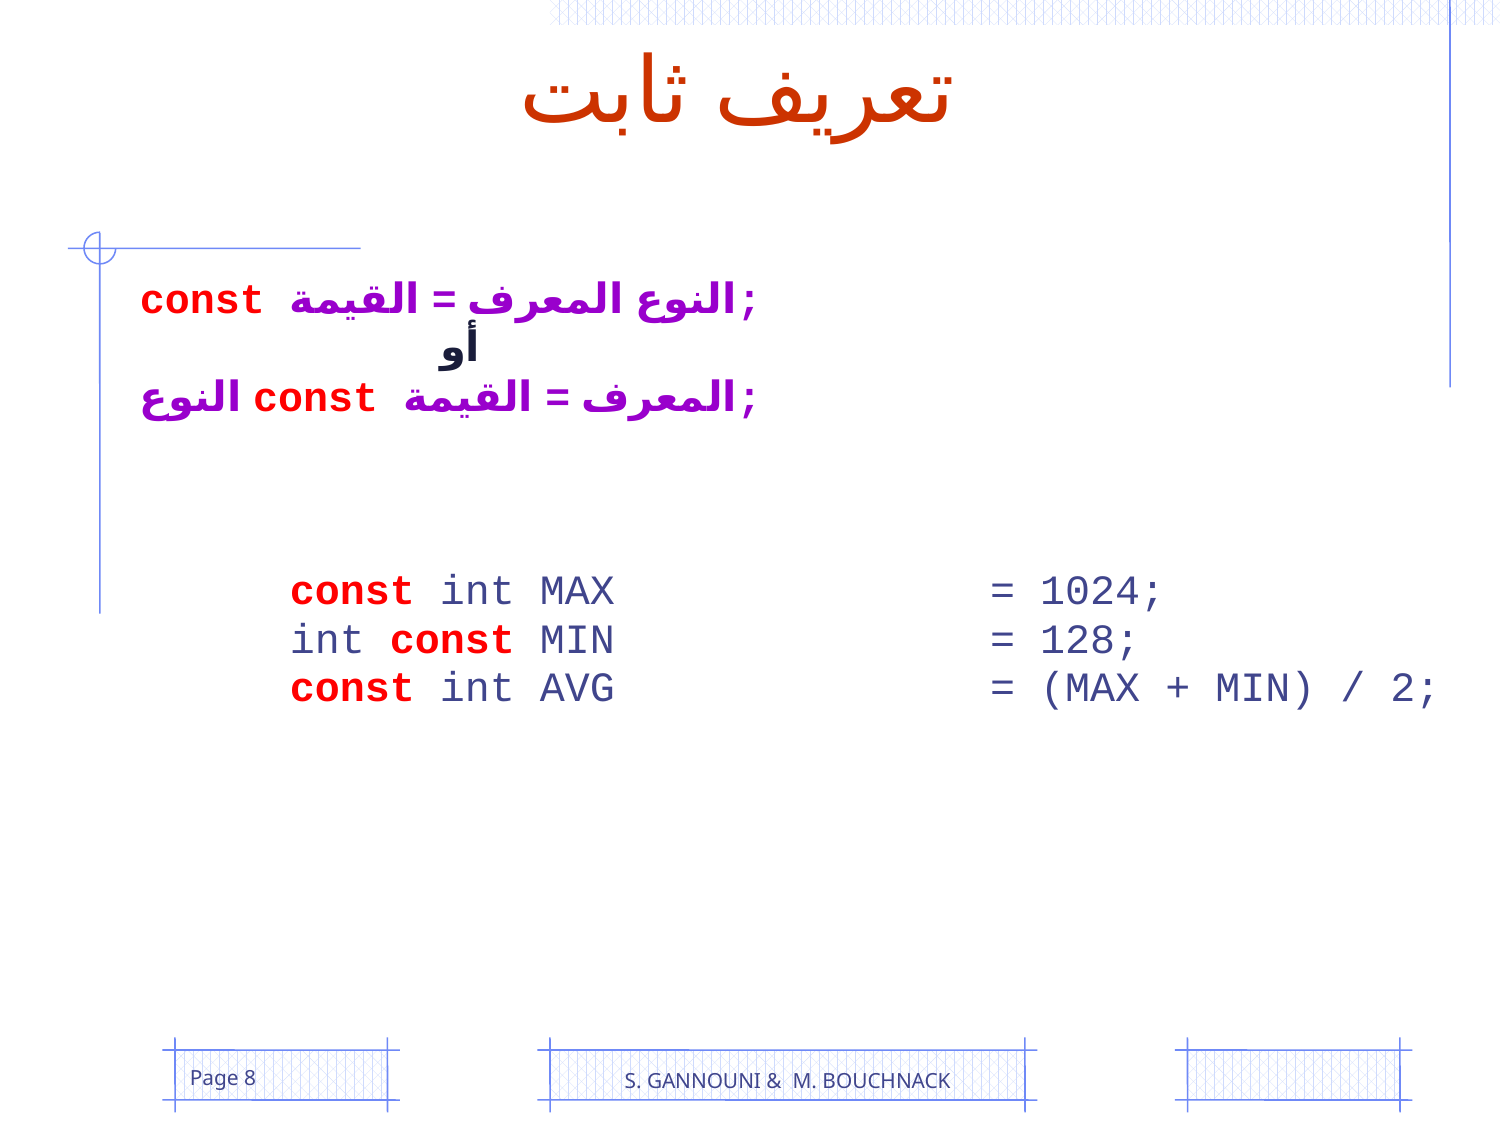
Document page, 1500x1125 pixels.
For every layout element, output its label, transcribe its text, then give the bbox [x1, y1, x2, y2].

list const النوع المعرف = القيمة; أو النوع const المعرف = القيمة; const int MAX = 1024; int const MIN = 128; const int AVG = (MAX + MIN) / 2; [68, 195, 1500, 988]
footer S. GANNOUNI & M. BOUCHNACK [549, 1024, 1026, 1101]
title تعريف ثابت [99, 49, 1376, 149]
slide_number Page 8 [174, 1024, 488, 1101]
